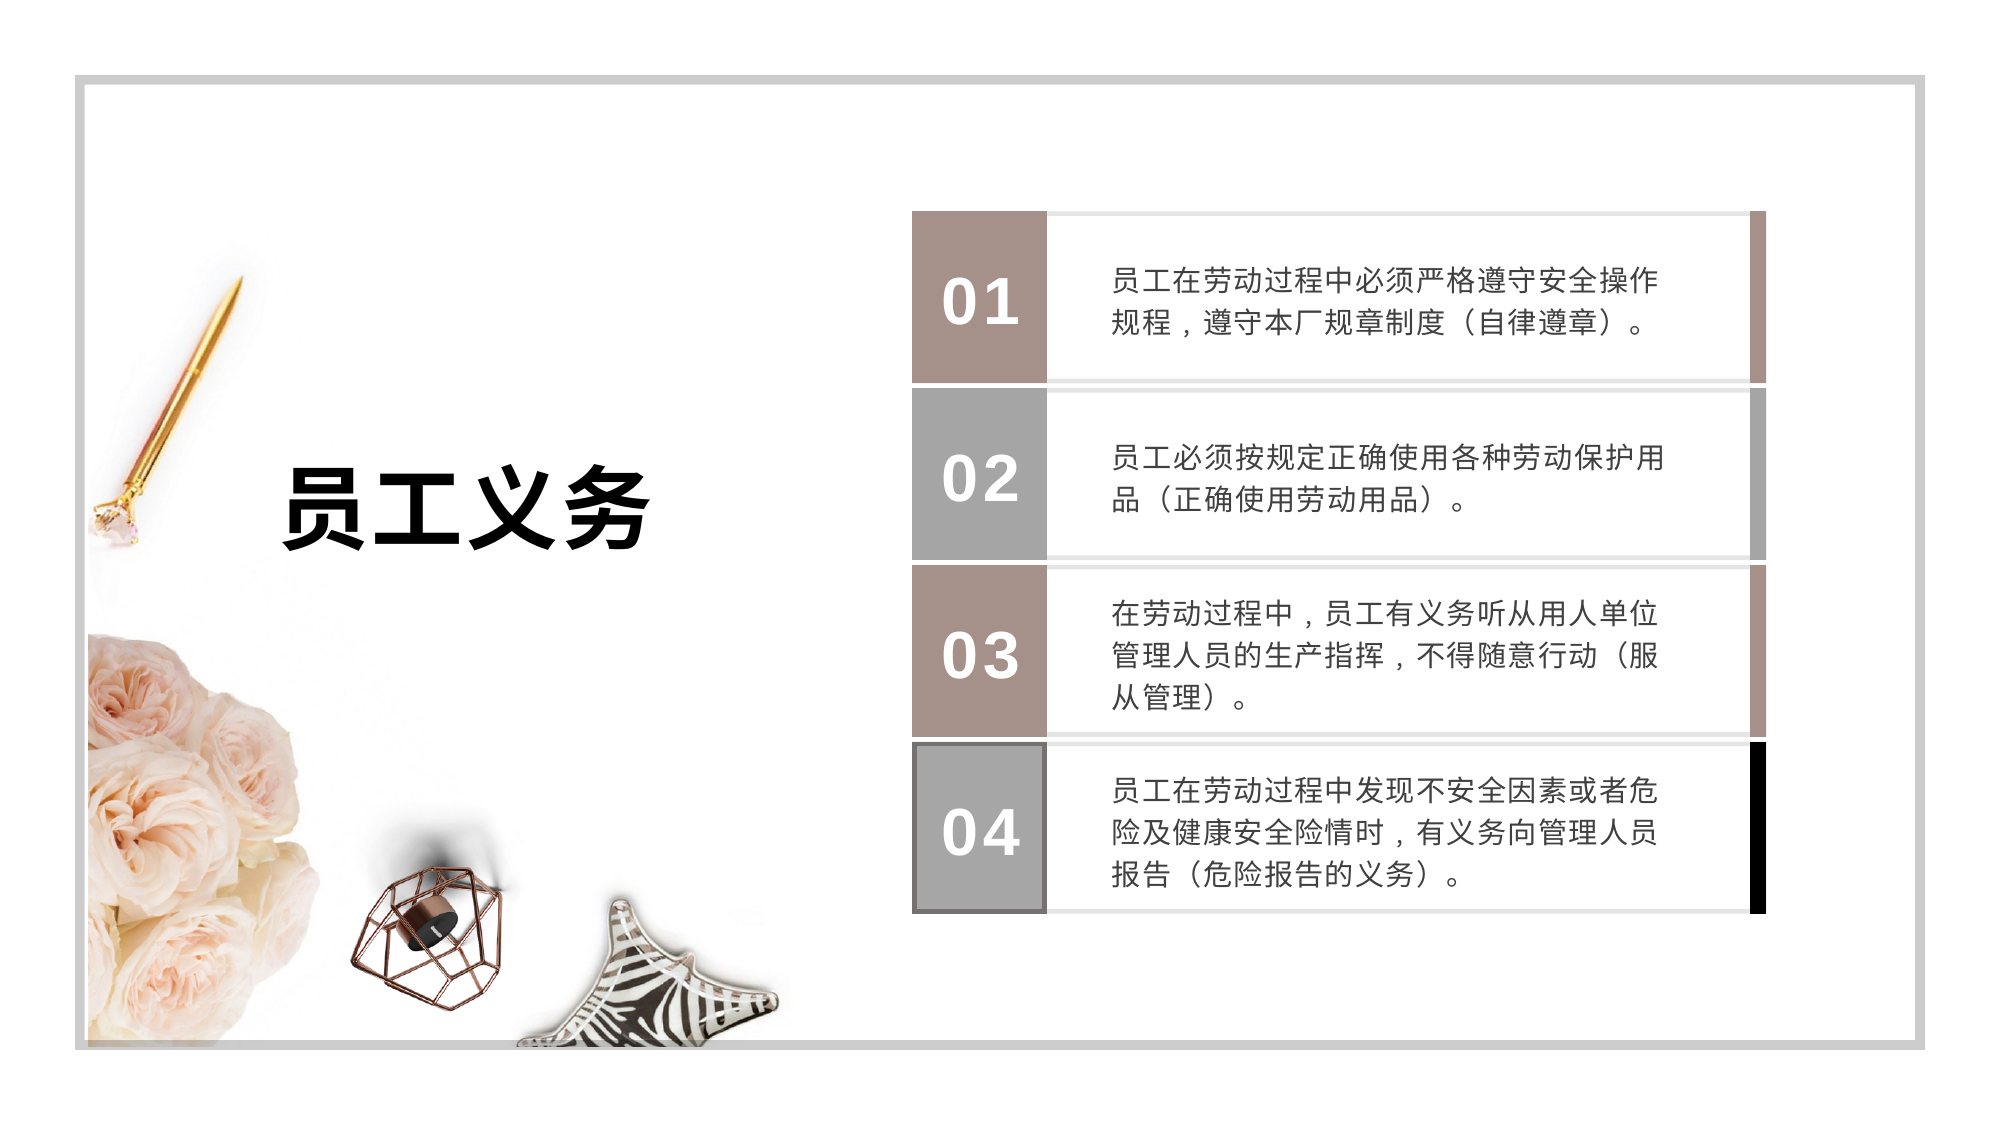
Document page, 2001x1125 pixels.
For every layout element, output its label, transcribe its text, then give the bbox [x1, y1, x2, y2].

text_box [914, 566, 1046, 736]
text_box [914, 743, 1046, 912]
text_box [74, 74, 1926, 1051]
text_box [914, 213, 1046, 382]
text_box [1752, 389, 1765, 559]
text_box [1752, 213, 1765, 382]
text_box 04 [921, 769, 1040, 888]
text_box [1046, 566, 1752, 736]
text_box 01 [921, 239, 1040, 358]
text_box 02 [921, 415, 1040, 535]
text_box 员工在劳动过程中必须严格遵守安全操作规程﹐遵守本厂规章制度（自律遵章）。 [1097, 223, 1693, 373]
picture [87, 112, 798, 1047]
text_box [914, 389, 1046, 559]
text_box 03 [921, 592, 1040, 711]
text_box [1046, 743, 1752, 912]
text_box [1752, 743, 1765, 912]
text_box [1046, 213, 1752, 382]
text_box 员工必须按规定正确使用各种劳动保护用品（正确使用劳动用品）。 [1097, 399, 1693, 549]
text_box 员工在劳动过程中发现不安全因素或者危险及健康安全险情时﹐有义务向管理人员报告（危险报告的义务）。 [1097, 753, 1693, 903]
text_box [1752, 566, 1765, 736]
text_box [1046, 389, 1752, 559]
text_box 在劳动过程中﹐员工有义务听从用人单位管理人员的生产指挥﹐不得随意行动（服从管理）。 [1097, 576, 1693, 726]
